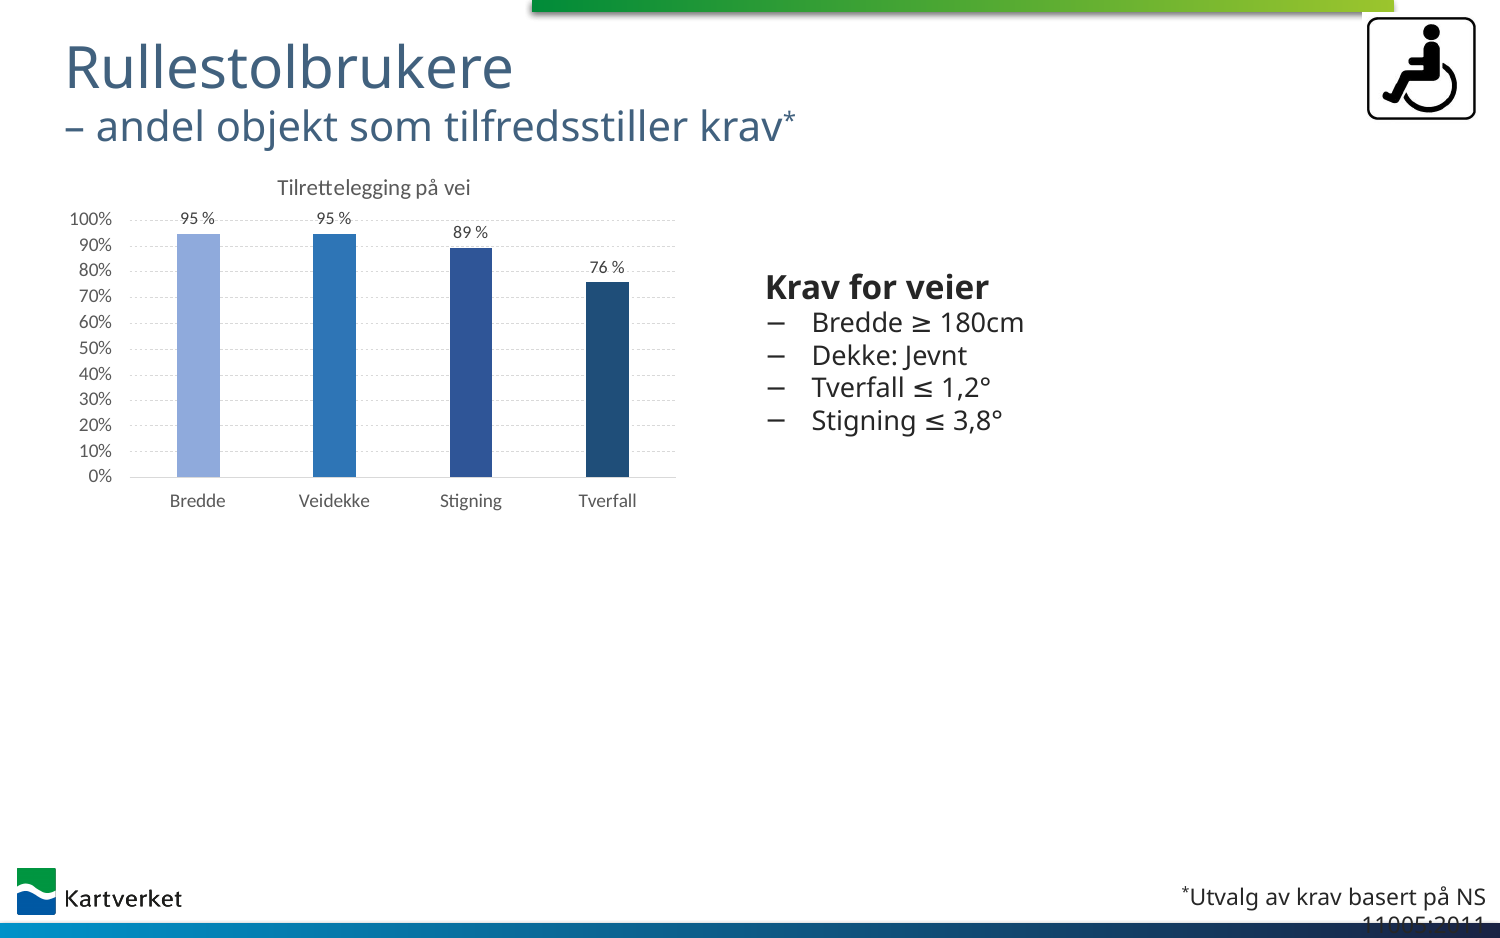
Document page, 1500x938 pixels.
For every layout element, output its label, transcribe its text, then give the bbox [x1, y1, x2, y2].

picture [1362, 12, 1481, 126]
text_box *Utvalg av krav basert på NS 11005:2011 [1068, 873, 1500, 938]
picture [62, 166, 687, 519]
text_box Krav for veier Bredde ≥ 180cm Dekke: Jevnt Tverfall ≤ 1,2° Stigning ≤ 3,8° [750, 258, 1234, 444]
text_box Rullestolbrukere – andel objekt som tilfredsstiller krav* [49, 25, 1431, 158]
